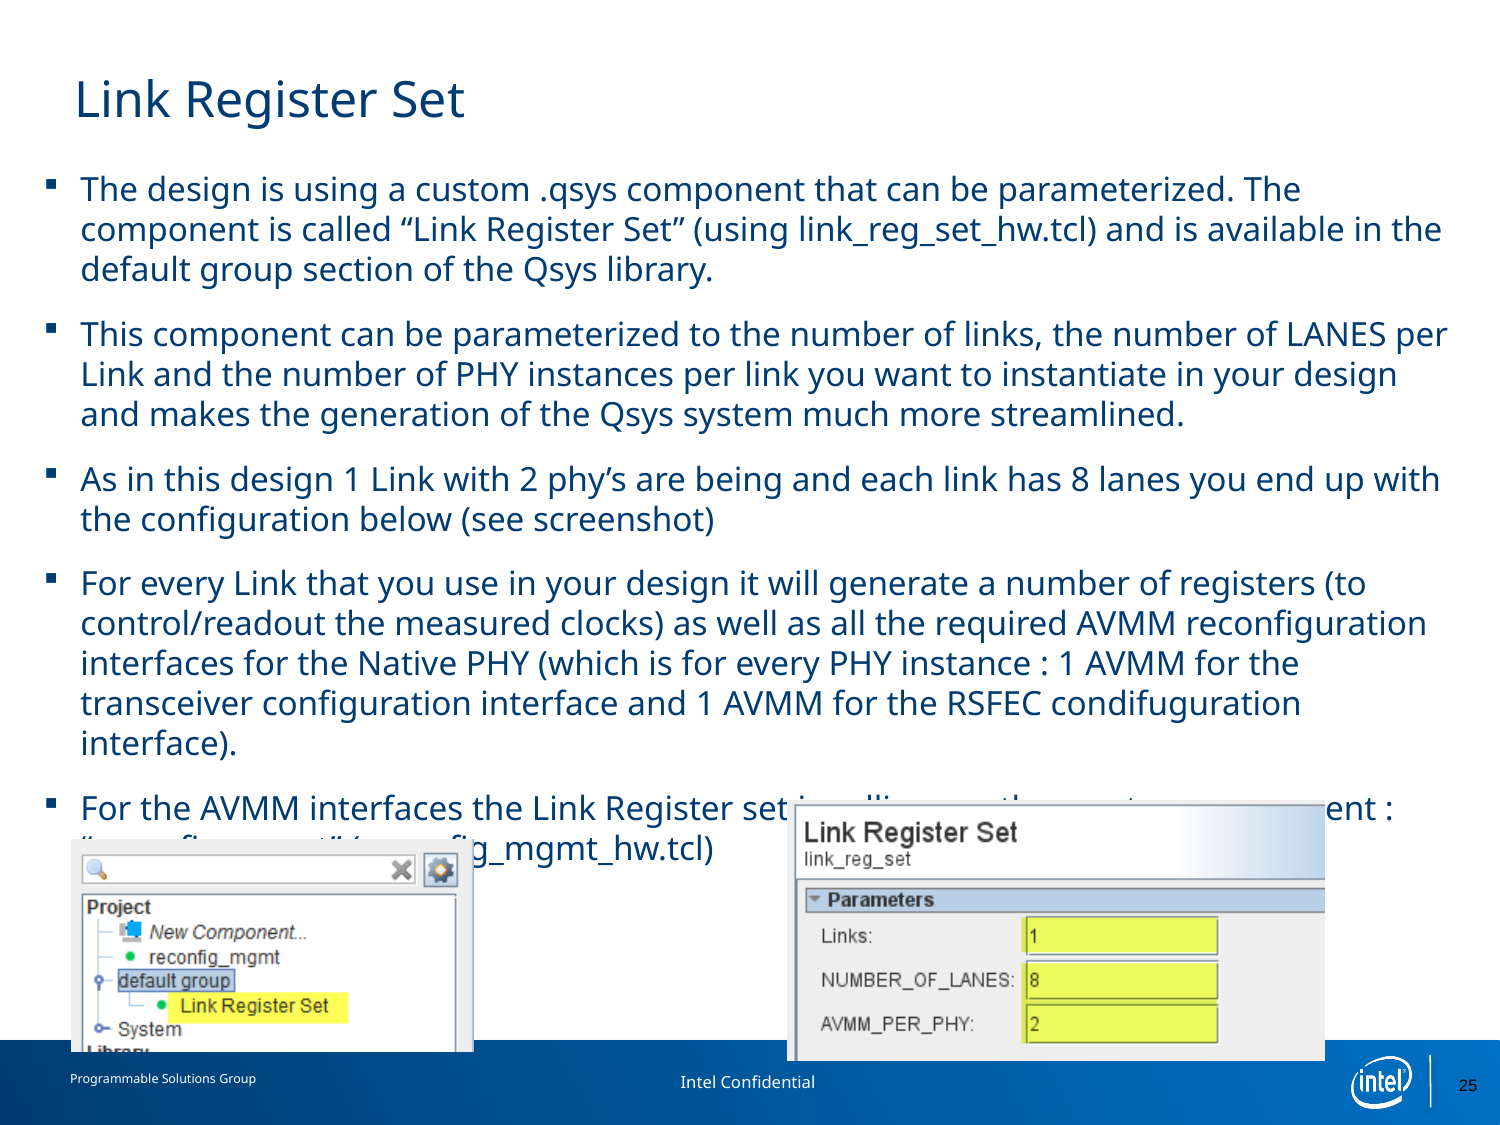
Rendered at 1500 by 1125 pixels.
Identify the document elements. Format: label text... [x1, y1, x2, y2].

picture [787, 800, 1326, 1061]
picture [71, 839, 474, 1053]
title Link Register Set [74, 67, 1425, 168]
list The design is using a custom .qsys component that can be parameterized. The component is called “Link Register Set” (using link_reg_set_hw.tcl) and is available in the default group section of the Qsys library. This component can be parameterized to the number of links, the number of LANES per Link and the number of PHY instances per link you want to instantiate in your design and makes the generation of the Qsys system much more streamlined. As in this design 1 Link with 2 phy’s are being and each link has 8 lanes you end up with the configuration below (see screenshot) For every Link that you use in your design it will generate a number of registers (to control/readout the measured clocks) as well as all the required AVMM reconfiguration interfaces for the Native PHY (which is for every PHY instance : 1 AVMM for the transceiver configuration interface and 1 AVMM for the RSFEC condifuguration interface). For the AVMM interfaces the Link Register set is calling another custom component : “reconfig_mgmt” (reconfig_mgmt_hw.tcl) [43, 168, 1456, 978]
slide_number 25 [1127, 1055, 1478, 1116]
